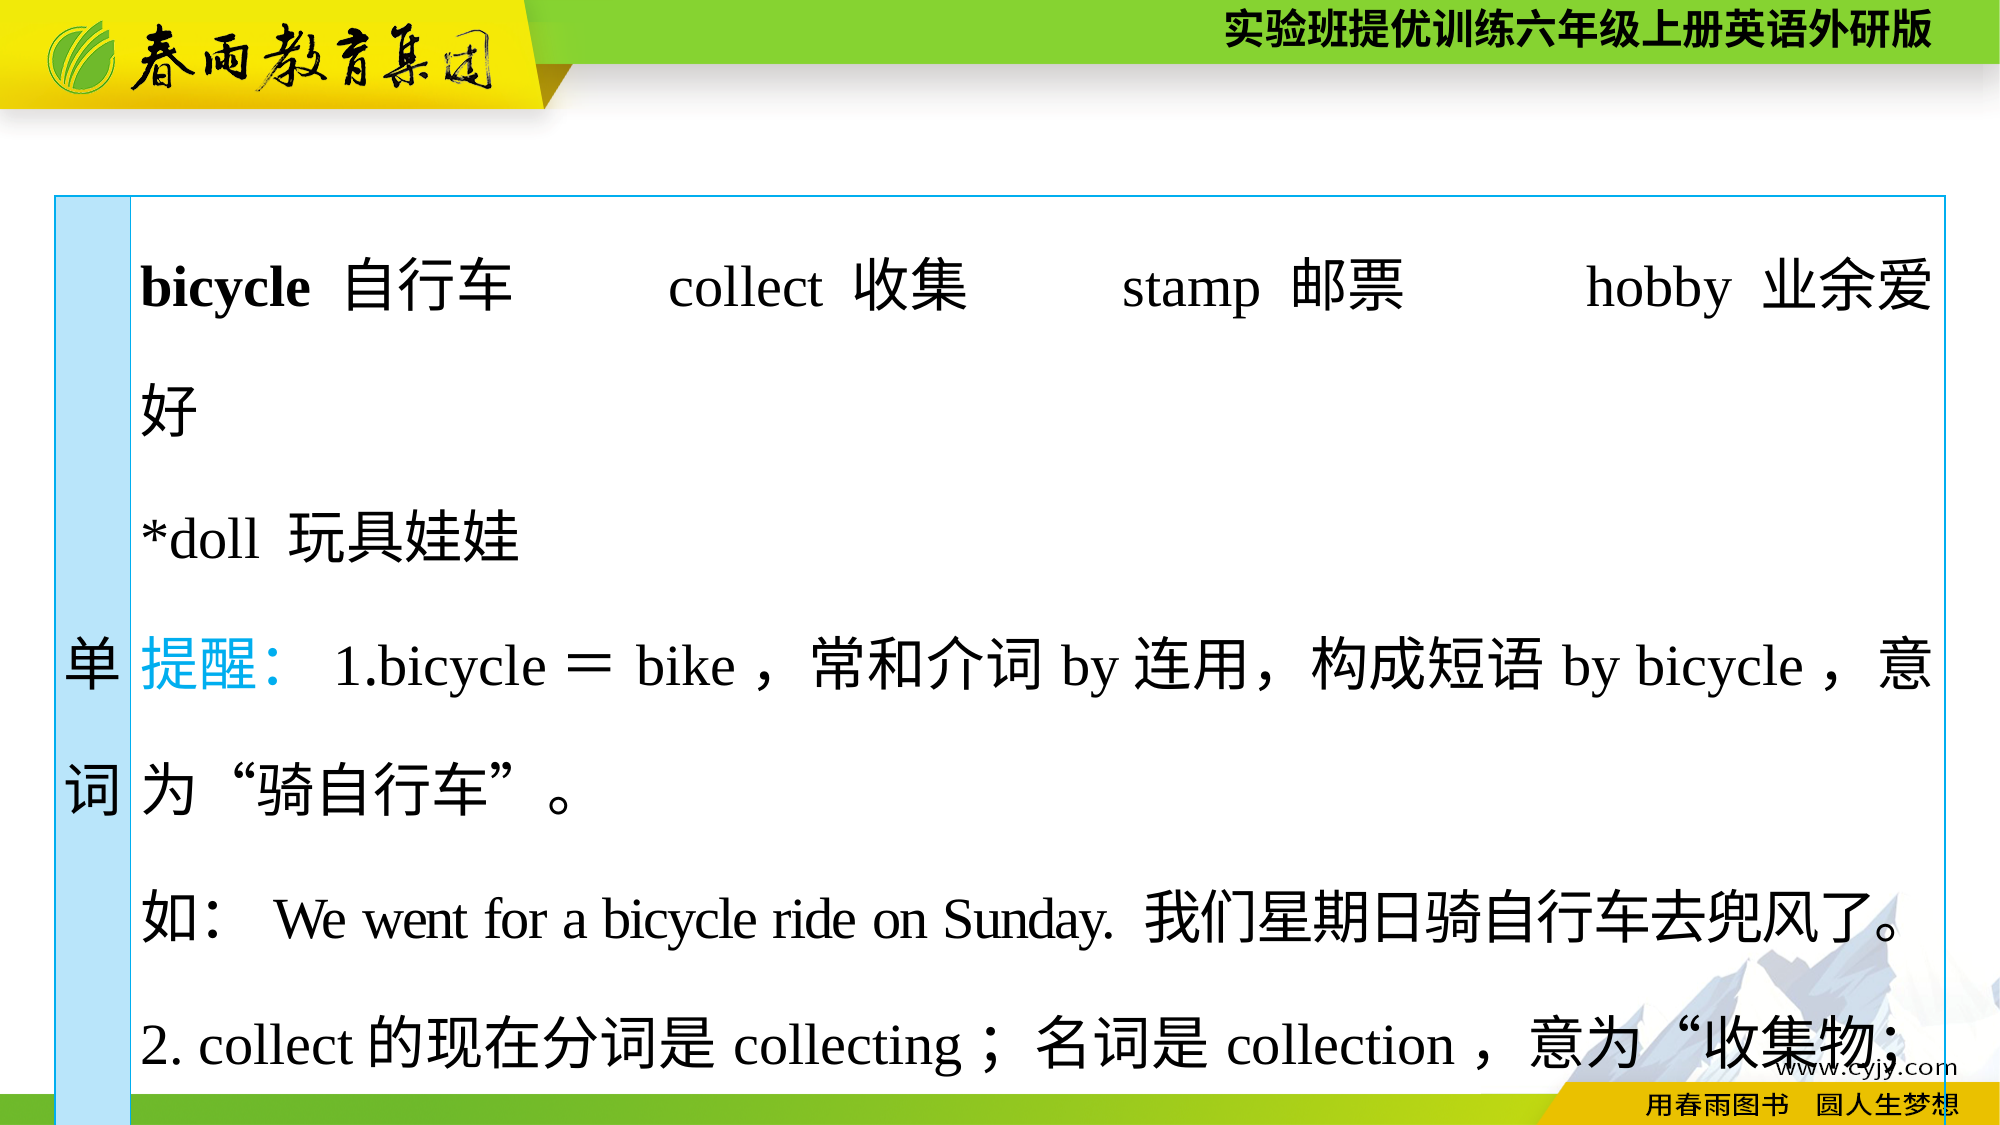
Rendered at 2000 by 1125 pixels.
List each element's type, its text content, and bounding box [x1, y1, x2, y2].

table_header 单 词 [56, 197, 130, 1125]
table_header bicycle 自行车 collect 收集 stamp 邮票 hobby 业余爱好 *doll 玩具娃娃 提醒：1.bicycle＝bike，常和介词by连用，构成短语by bicycle，意为“骑自行车”。 如：We went for a bicycle ride on Sunday. 我们星期日骑自行车去兜风了。 2. collect的现在分词是collecting；名词是collection，意为“收集物；收藏品”；collector意为“收集者，收藏家”。 [131, 197, 1944, 1125]
picture [0, 0, 2000, 1125]
